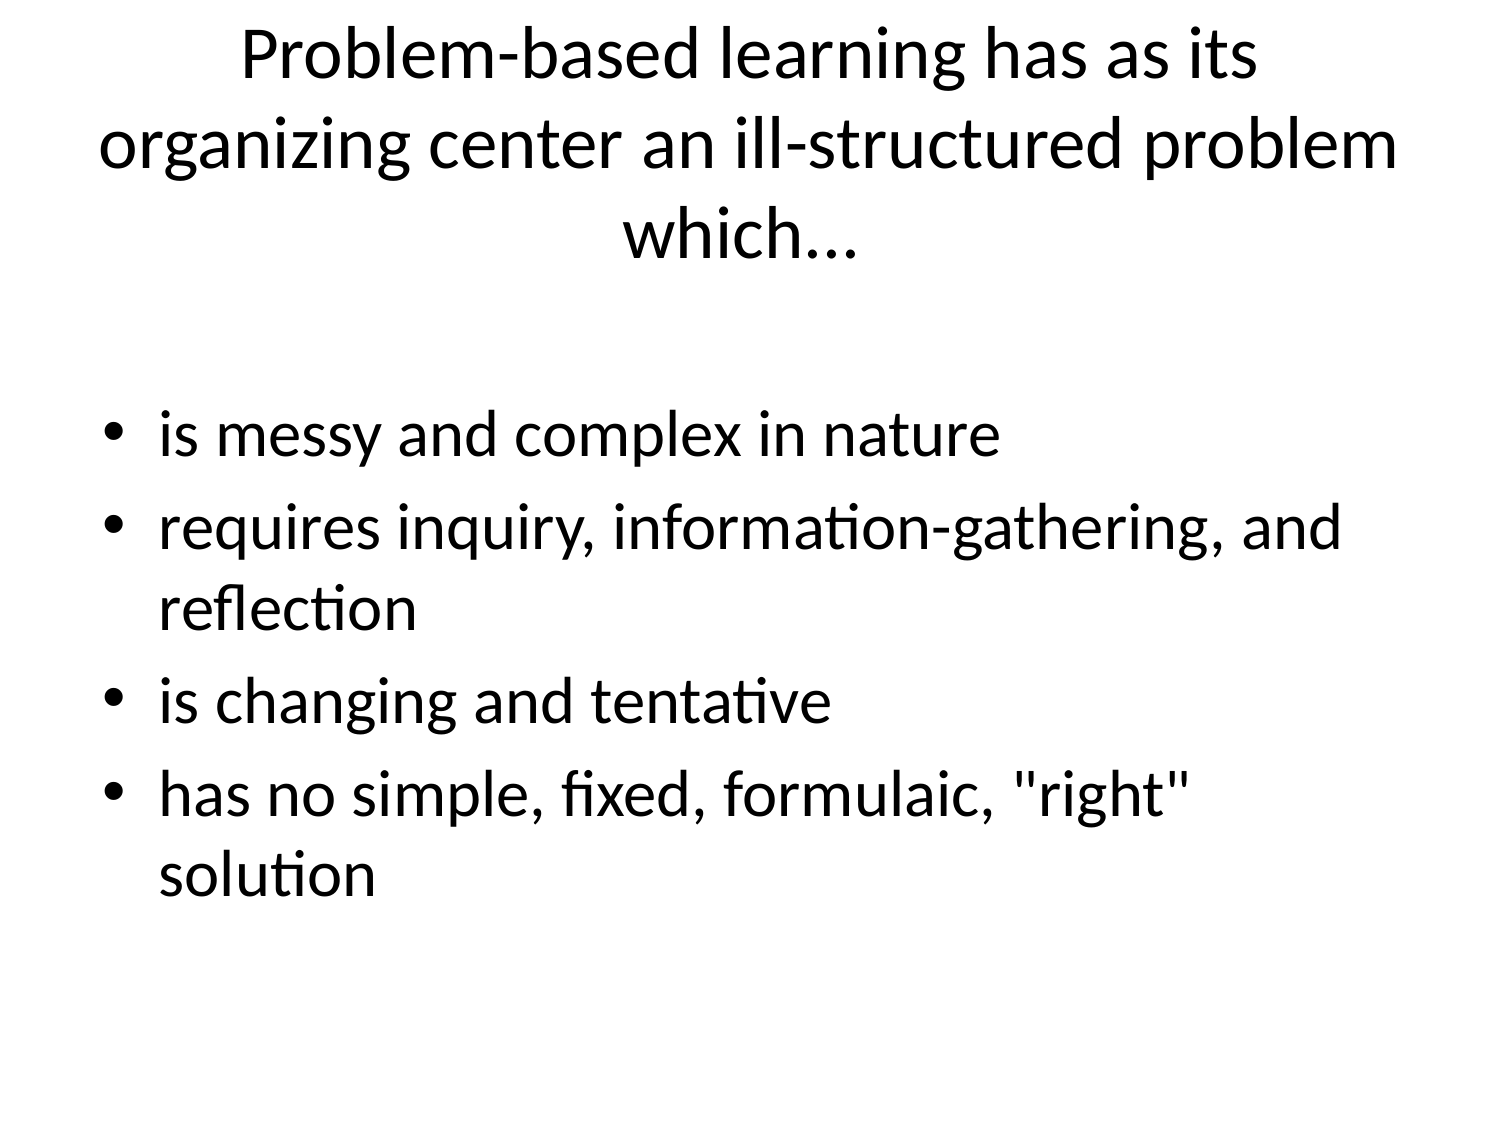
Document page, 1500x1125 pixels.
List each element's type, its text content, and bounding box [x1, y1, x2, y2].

title Problem-based learning has as its organizing center an ill-structured problem which... [75, 45, 1425, 233]
list is messy and complex in nature requires inquiry, information-gathering, and reflection is changing and tentative has no simple, fixed, formulaic, "right" solution [87, 382, 1438, 1125]
